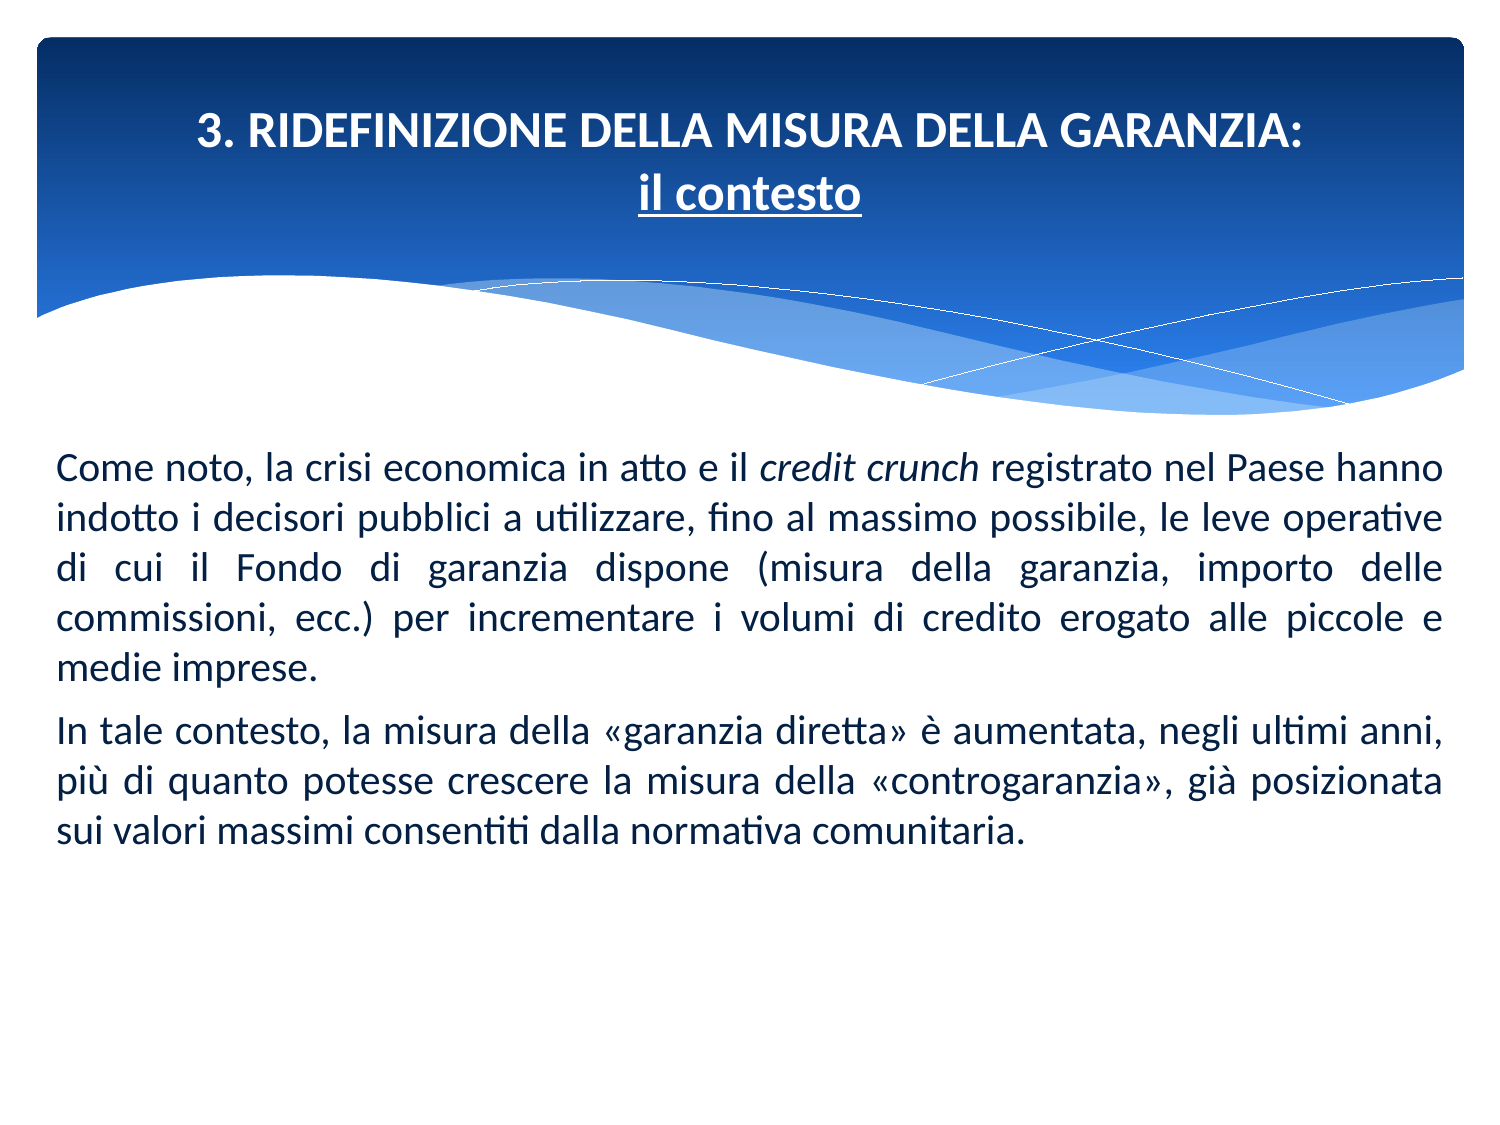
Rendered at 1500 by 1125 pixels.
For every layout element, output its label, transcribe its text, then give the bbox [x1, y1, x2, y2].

title 3. RIDEFINIZIONE DELLA MISURA DELLA GARANZIA: il contesto [75, 55, 1425, 261]
text_box Come noto, la crisi economica in atto e il credit crunch registrato nel Paese hanno indotto i decisori pubblici a utilizzare, fino al massimo possibile, le leve operative di cui il Fondo di garanzia dispone (misura della garanzia, importo delle commissioni, ecc.) per incrementare i volumi di credito erogato alle piccole e medie imprese. In tale contesto, la misura della «garanzia diretta» è aumentata, negli ultimi anni, più di quanto potesse crescere la misura della «controgaranzia», già posizionata sui valori massimi consentiti dalla normativa comunitaria. [41, 432, 1459, 860]
